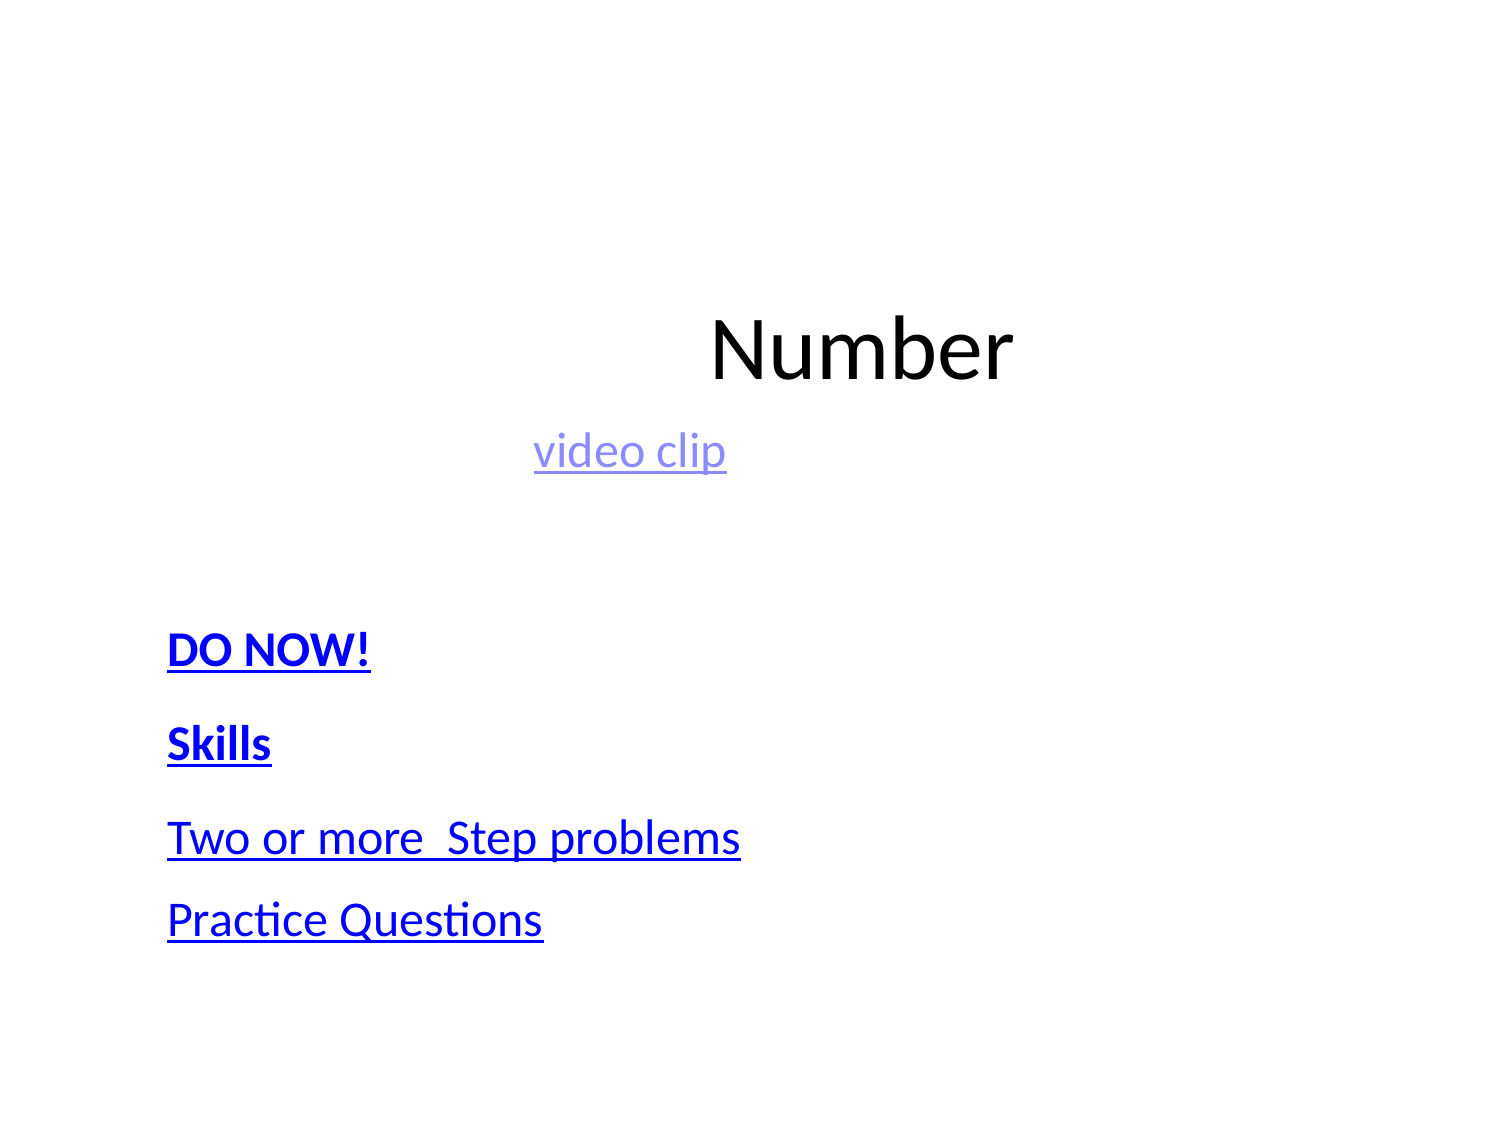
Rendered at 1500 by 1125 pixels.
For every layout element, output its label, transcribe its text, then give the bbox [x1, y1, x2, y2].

subtitle video clip [105, 410, 1156, 563]
text_box DO NOW! [152, 609, 469, 685]
text_box Two or more Step problems [152, 796, 856, 872]
title Number [225, 222, 1500, 464]
text_box Practice Questions [152, 878, 739, 954]
text_box Skills [152, 703, 446, 778]
